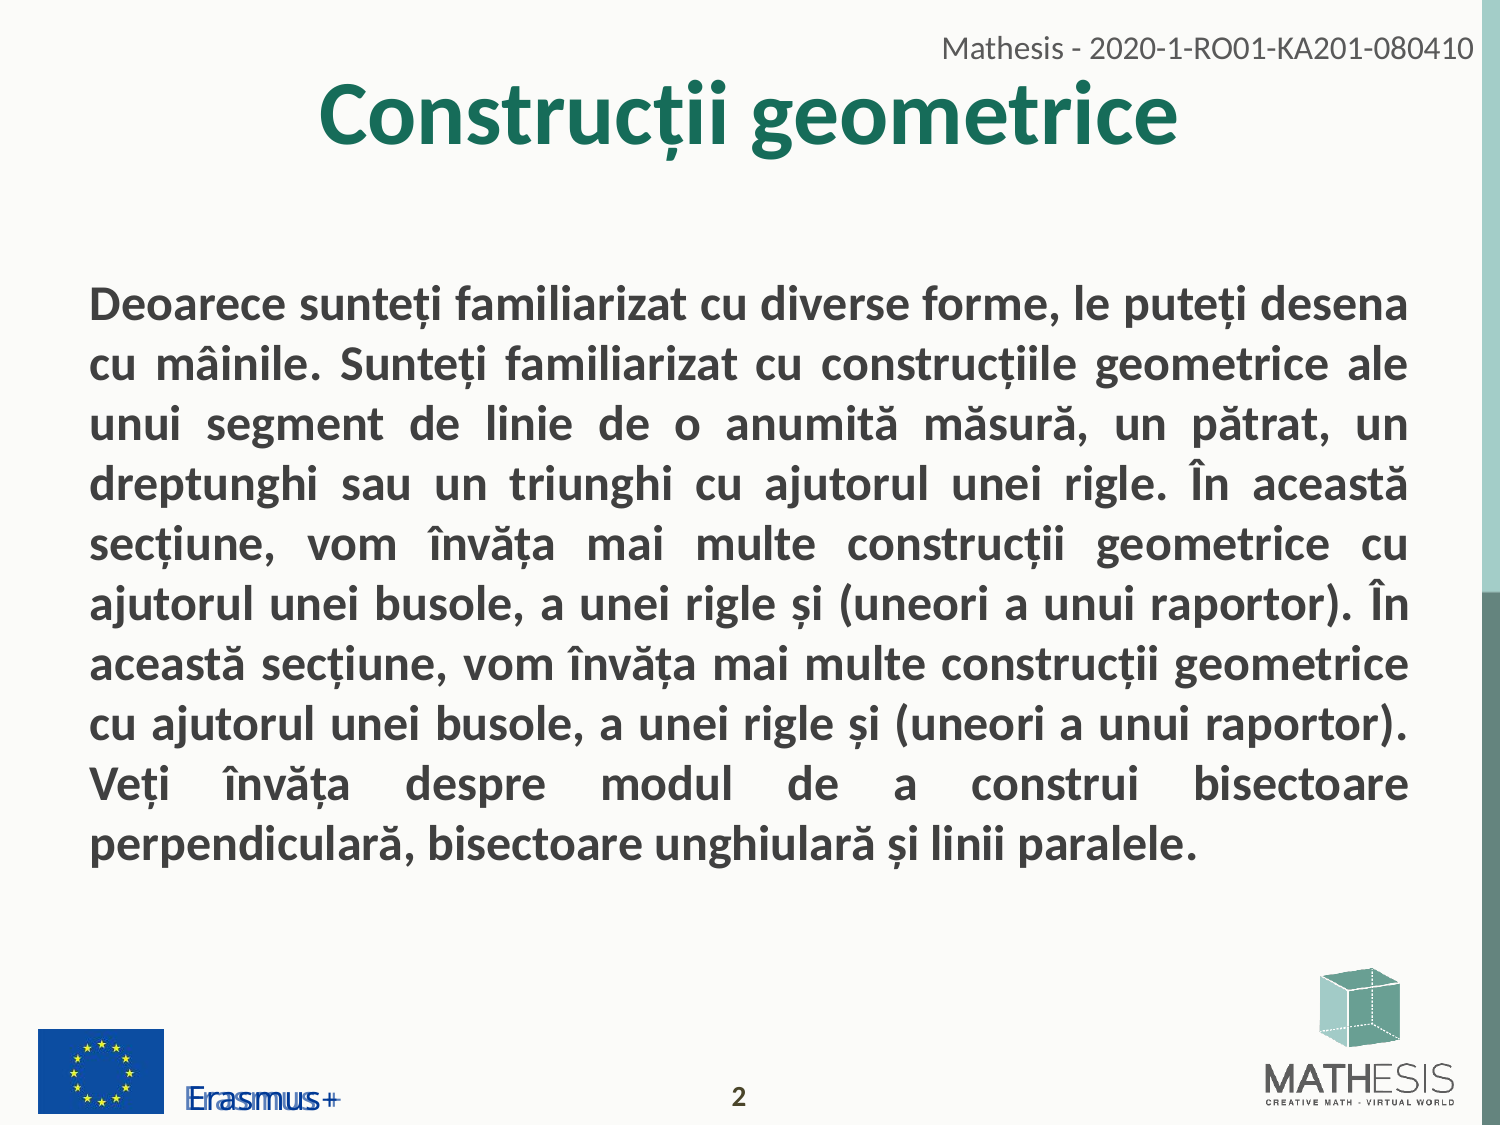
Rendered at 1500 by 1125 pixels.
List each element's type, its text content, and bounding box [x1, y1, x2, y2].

picture [38, 1029, 164, 1114]
title Construcții geometrice [75, 45, 1425, 233]
list Deoarece sunteți familiarizat cu diverse forme, le puteți desena cu mâinile. Sunteți familiarizat cu construcțiile geometrice ale unui segment de linie de o anumită măsură, un pătrat, un dreptunghi sau un triunghi cu ajutorul unei rigle. În această secțiune, vom învăța mai multe construcții geometrice cu ajutorul unei busole, a unei rigle și (uneori a unui raportor). În această secțiune, vom învăța mai multe construcții geometrice cu ajutorul unei busole, a unei rigle și (uneori a unui raportor). Veți învăța despre modul de a construi bisectoare perpendiculară, bisectoare unghiulară și linii paralele. [75, 262, 1425, 1005]
